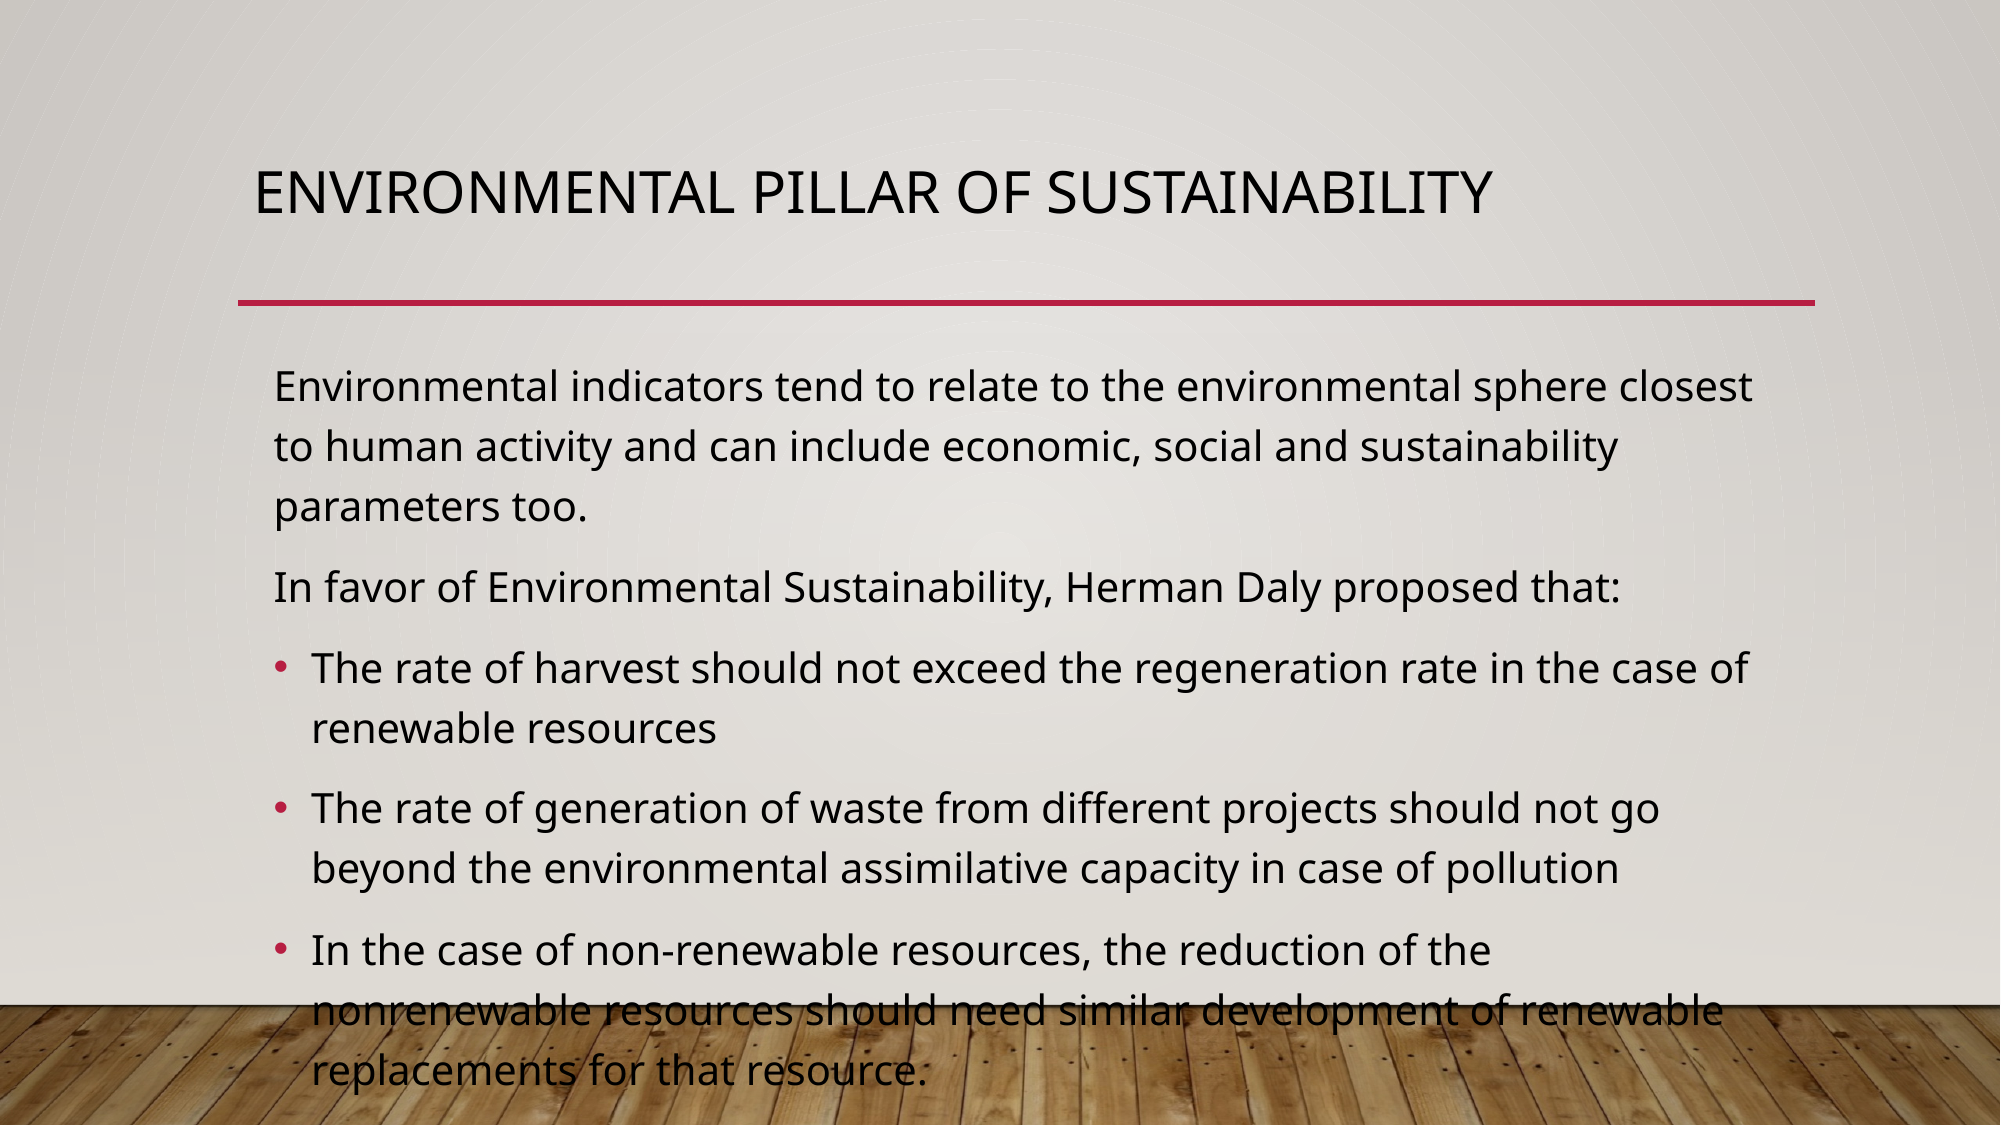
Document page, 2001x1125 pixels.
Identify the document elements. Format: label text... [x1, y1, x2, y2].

title Environmental pillar of Sustainability [238, 155, 1814, 305]
list Environmental indicators tend to relate to the environmental sphere closest to human activity and can include economic, social and sustainability parameters too. In favor of Environmental Sustainability, Herman Daly proposed that: The rate of harvest should not exceed the regeneration rate in the case of renewable resources The rate of generation of waste from different projects should not go beyond the environmental assimilative capacity in case of pollution In the case of non-renewable resources, the reduction of the nonrenewable resources should need similar development of renewable replacements for that resource. [258, 342, 1794, 909]
picture [0, 1005, 2000, 1125]
